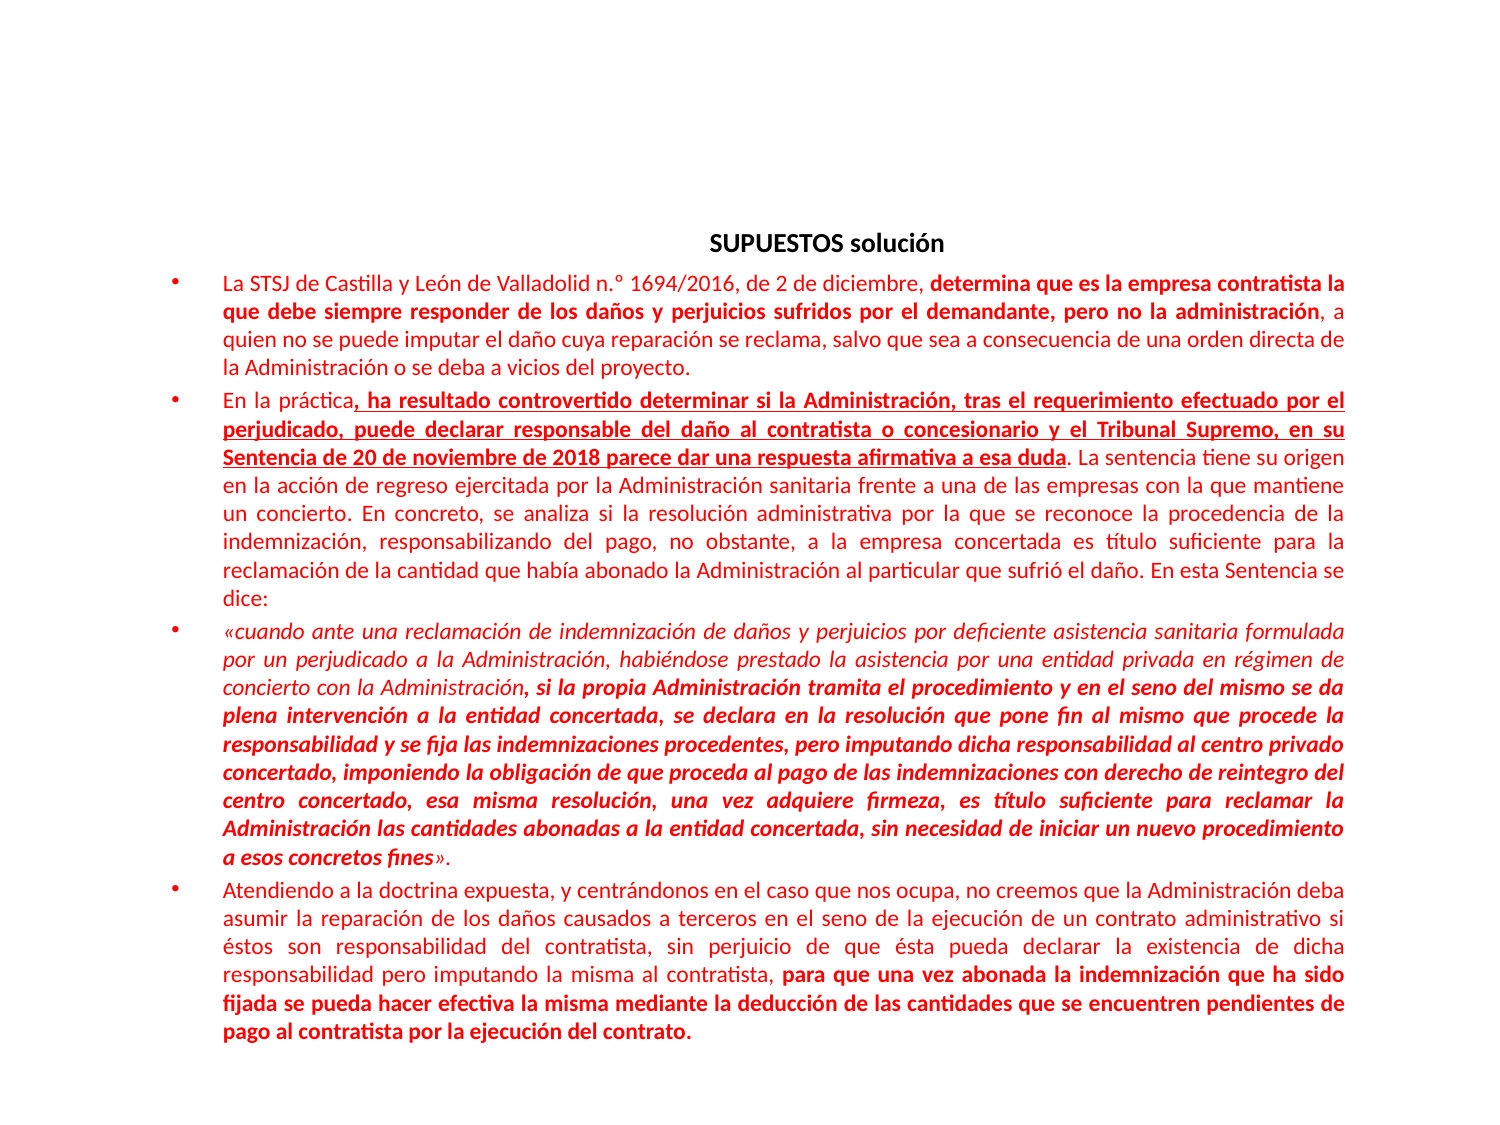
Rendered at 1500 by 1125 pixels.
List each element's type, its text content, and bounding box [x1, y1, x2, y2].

list La STSJ de Castilla y León de Valladolid n.º 1694/2016, de 2 de diciembre, determina que es la empresa contratista la que debe siempre responder de los daños y perjuicios sufridos por el demandante, pero no la administración, a quien no se puede imputar el daño cuya reparación se reclama, salvo que sea a consecuencia de una orden directa de la Administración o se deba a vicios del proyecto. En la práctica, ha resultado controvertido determinar si la Administración, tras el requerimiento efectuado por el perjudicado, puede declarar responsable del daño al contratista o concesionario y el Tribunal Supremo, en su Sentencia de 20 de noviembre de 2018 parece dar una respuesta afirmativa a esa duda. La sentencia tiene su origen en la acción de regreso ejercitada por la Administración sanitaria frente a una de las empresas con la que mantiene un concierto. En concreto, se analiza si la resolución administrativa por la que se reconoce la procedencia de la indemnización, responsabilizando del pago, no obstante, a la empresa concertada es título suficiente para la reclamación de la cantidad que había abonado la Administración al particular que sufrió el daño. En esta Sentencia se dice: «cuando ante una reclamación de indemnización de daños y perjuicios por deficiente asistencia sanitaria formulada por un perjudicado a la Administración, habiéndose prestado la asistencia por una entidad privada en régimen de concierto con la Administración, si la propia Administración tramita el procedimiento y en el seno del mismo se da plena intervención a la entidad concertada, se declara en la resolución que pone fin al mismo que procede la responsabilidad y se fija las indemnizaciones procedentes, pero imputando dicha responsabilidad al centro privado concertado, imponiendo la obligación de que proceda al pago de las indemnizaciones con derecho de reintegro del centro concertado, esa misma resolución, una vez adquiere firmeza, es título suficiente para reclamar la Administración las cantidades abonadas a la entidad concertada, sin necesidad de iniciar un nuevo procedimiento a esos concretos fines». Atendiendo a la doctrina expuesta, y centrándonos en el caso que nos ocupa, no creemos que la Administración deba asumir la reparación de los daños causados a terceros en el seno de la ejecución de un contrato administrativo si éstos son responsabilidad del contratista, sin perjuicio de que ésta pueda declarar la existencia de dicha responsabilidad pero imputando la misma al contratista, para que una vez abonada la indemnización que ha sido fijada se pueda hacer efectiva la misma mediante la deducción de las cantidades que se encuentren pendientes de pago al contratista por la ejecución del contrato. [156, 259, 1360, 1055]
title SUPUESTOS solución [238, 217, 1416, 300]
